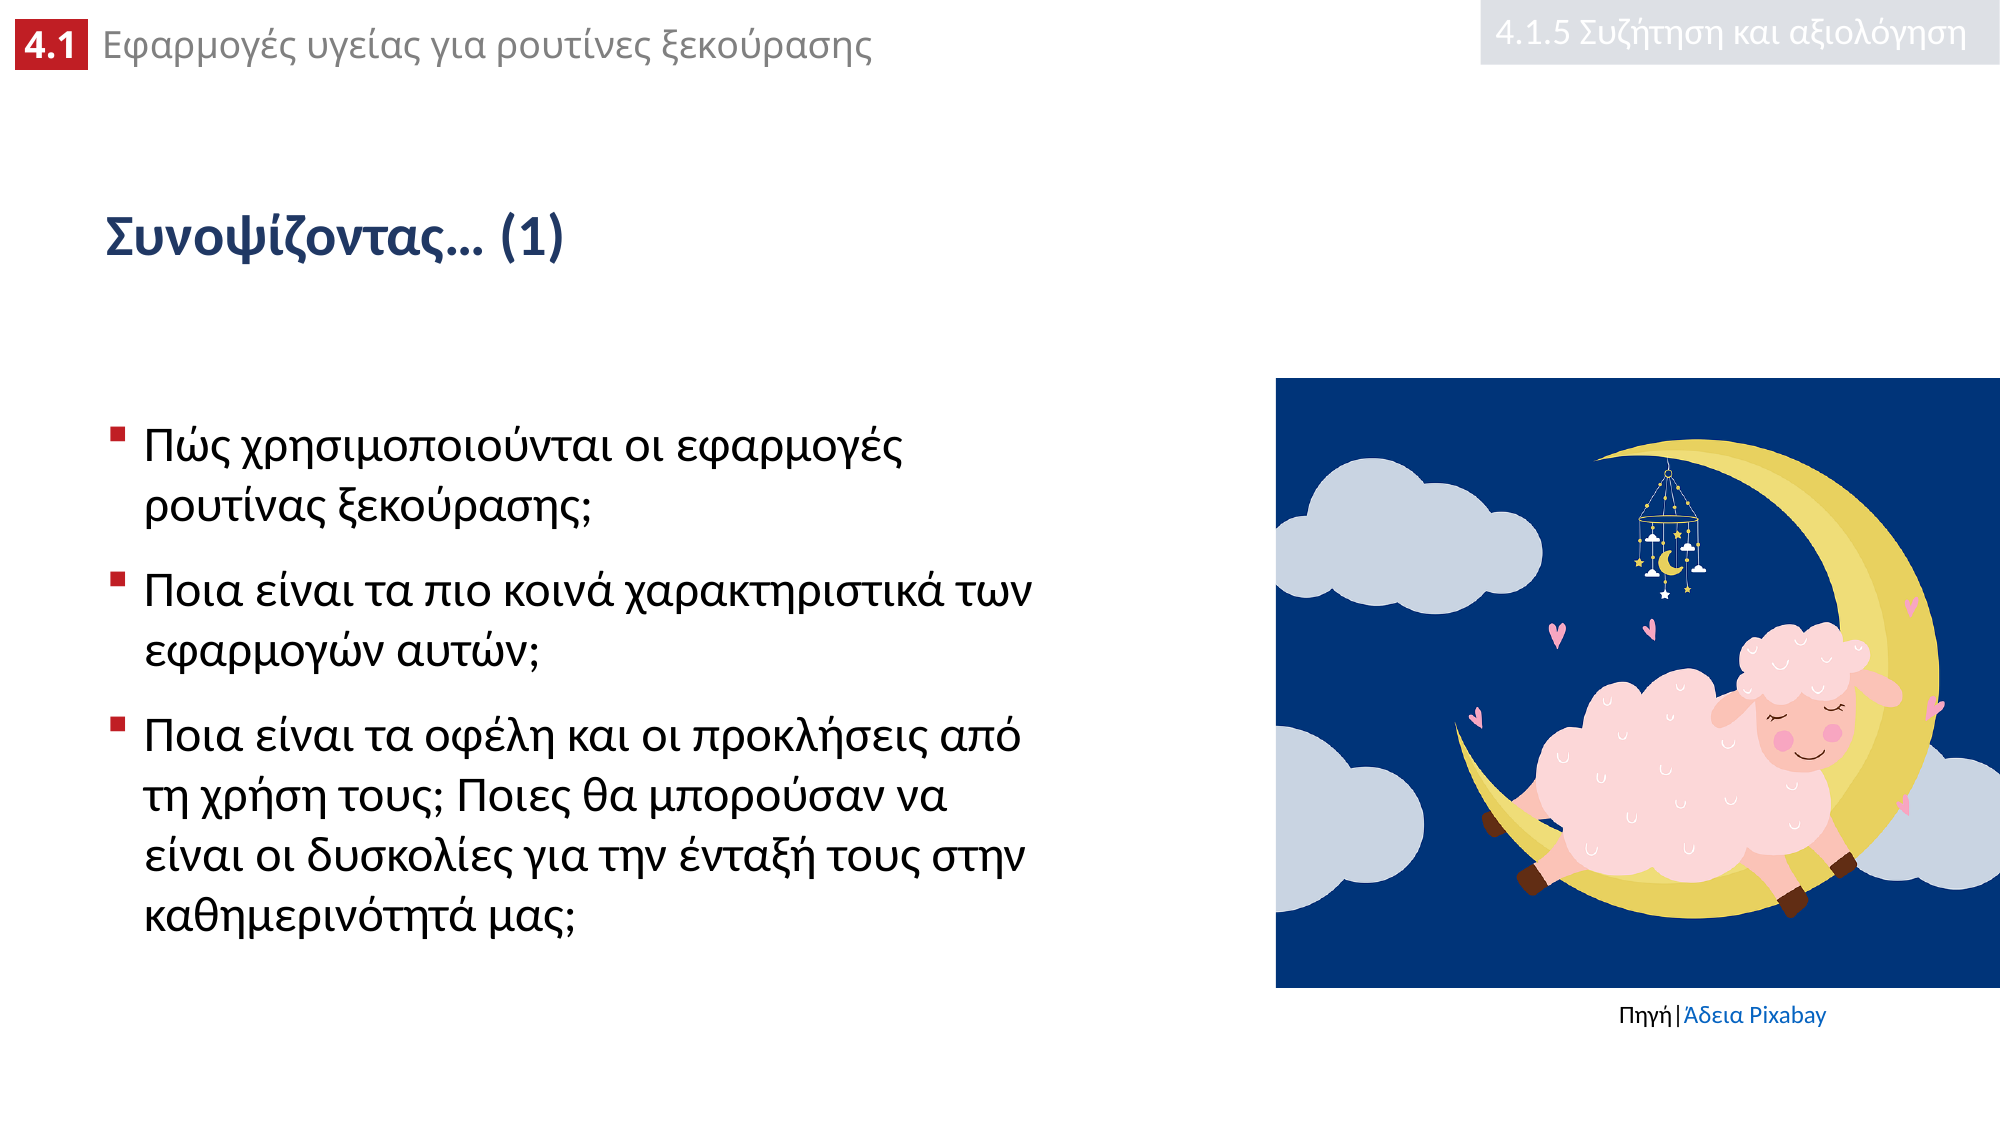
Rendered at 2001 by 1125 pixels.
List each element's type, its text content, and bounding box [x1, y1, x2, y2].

text_box 4.1.5 Συζήτηση και αξιολόγηση [1480, 0, 2000, 65]
text_box Πηγή|Άδεια Pixabay [1604, 991, 2000, 1036]
list Πώς χρησιμοποιούνται οι εφαρμογές ρουτίνας ξεκούρασης; Ποια είναι τα πιο κοινά χαρακτηριστικά των εφαρμογών αυτών; Ποια είναι τα οφέλη και οι προκλήσεις από τη χρήση τους; Ποιες θα μπορούσαν να είναι οι δυσκολίες για την ένταξή τους στην καθημερινότητά μας; [91, 403, 1070, 1051]
title Συνοψίζοντας… (1) [91, 177, 1906, 297]
picture [1275, 378, 2000, 988]
